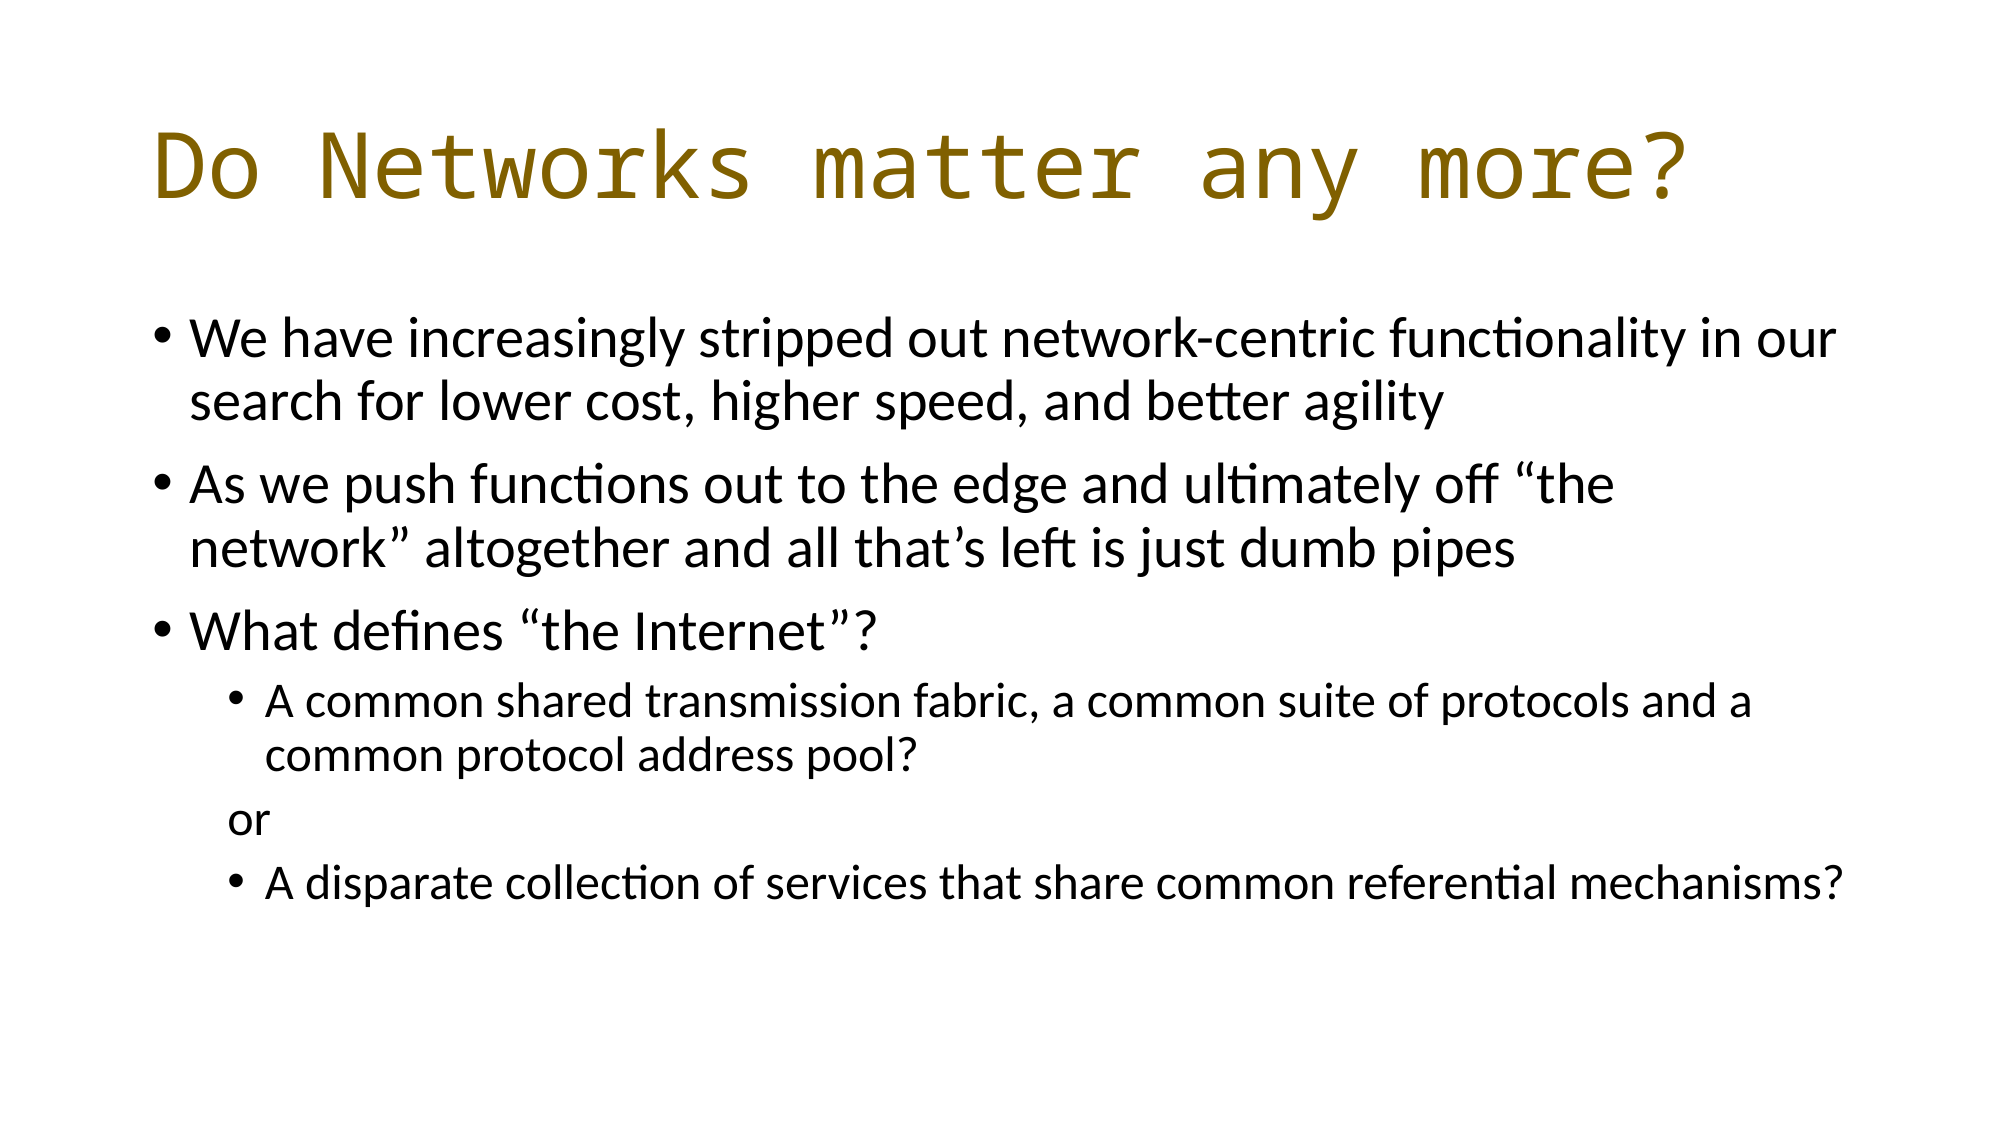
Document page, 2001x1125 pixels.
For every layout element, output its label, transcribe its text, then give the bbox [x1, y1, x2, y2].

list We have increasingly stripped out network-centric functionality in our search for lower cost, higher speed, and better agility As we push functions out to the edge and ultimately off “the network” altogether and all that’s left is just dumb pipes What defines “the Internet”? A common shared transmission fabric, a common suite of protocols and a common protocol address pool? or A disparate collection of services that share common referential mechanisms? [137, 299, 1863, 1014]
title Do Networks matter any more? [137, 59, 1863, 278]
